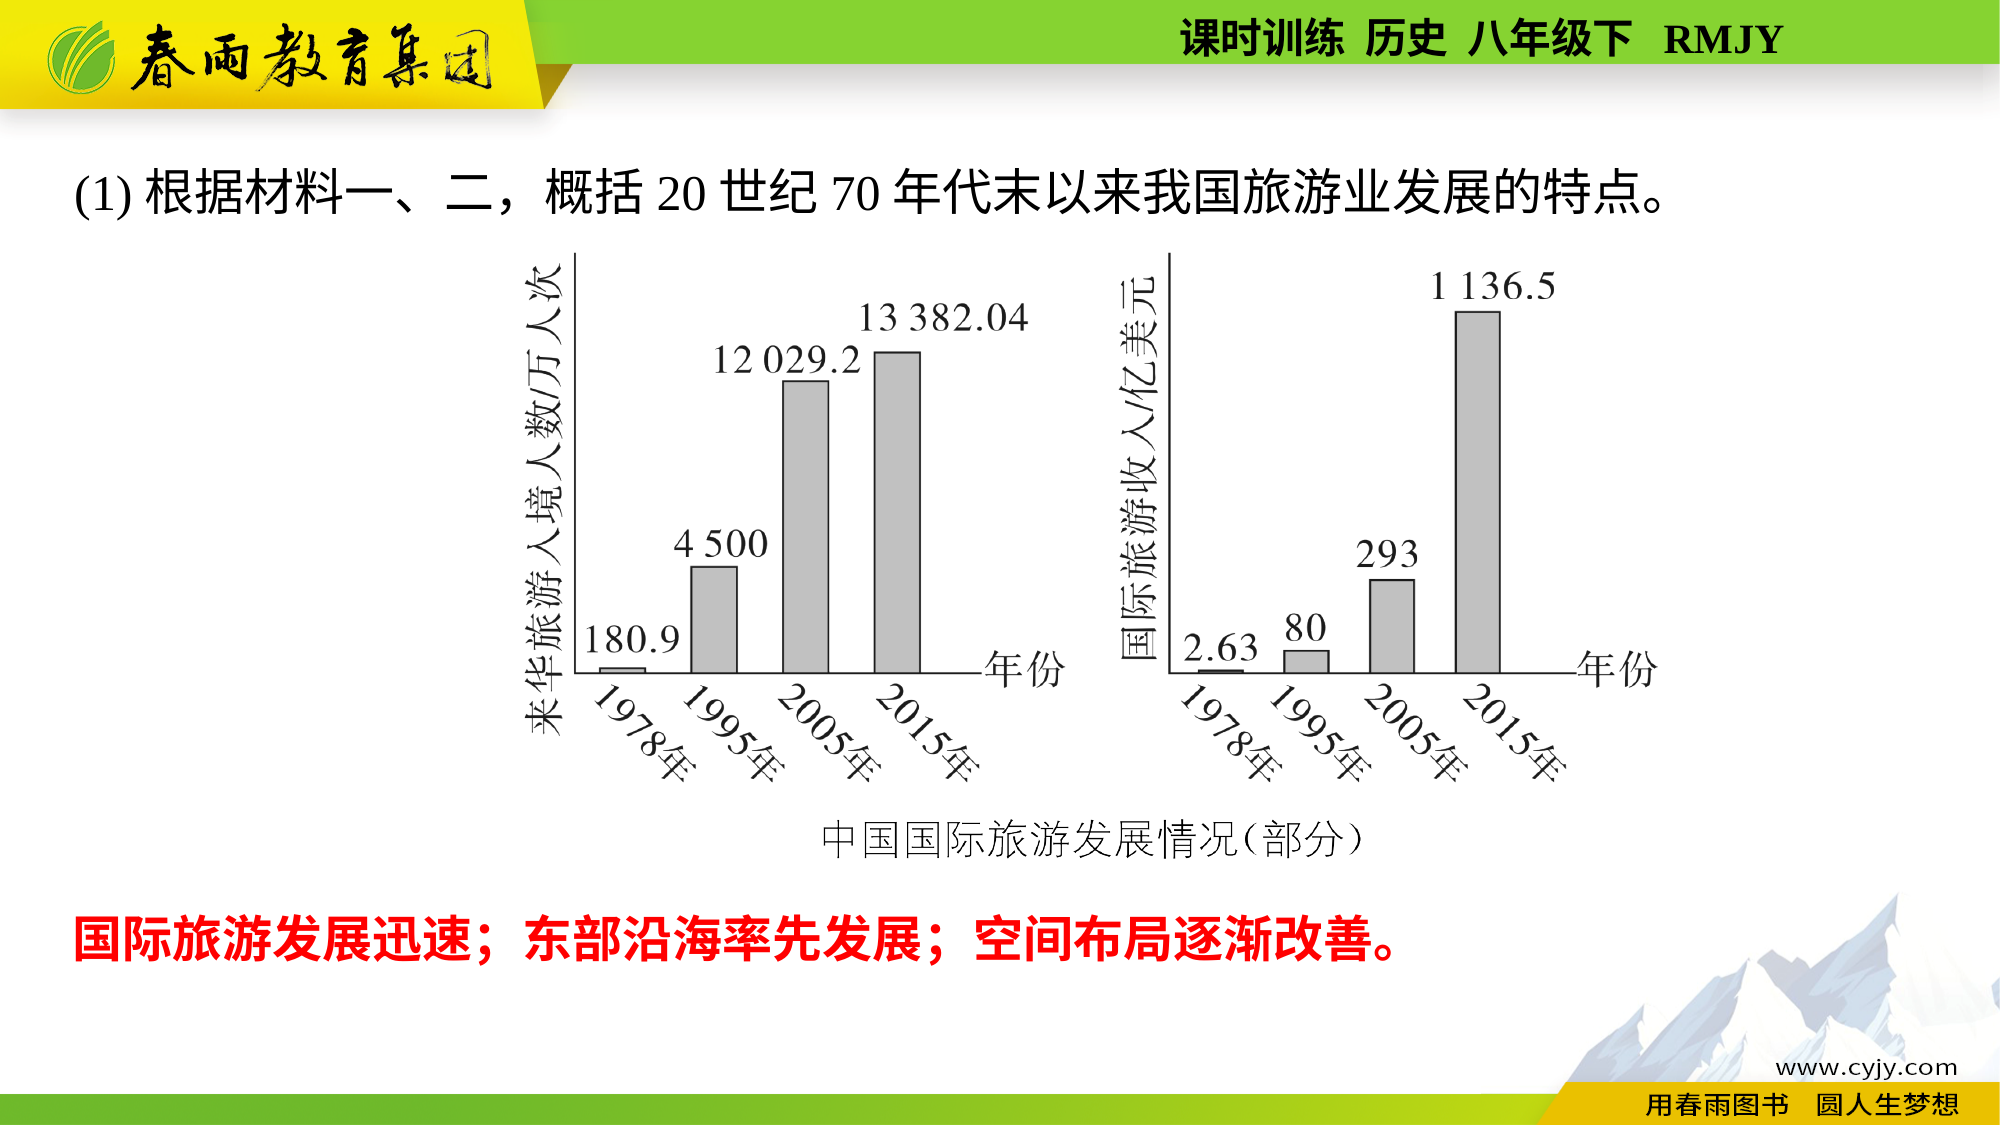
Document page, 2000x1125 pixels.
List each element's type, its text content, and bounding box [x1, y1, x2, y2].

list (1)根据材料一、二，概括20世纪70年代末以来我国旅游业发展的特点。 [59, 122, 1944, 217]
picture [0, 0, 2000, 1125]
text_box 国际旅游发展迅速；东部沿海率先发展；空间布局逐渐改善。 [57, 869, 1942, 975]
